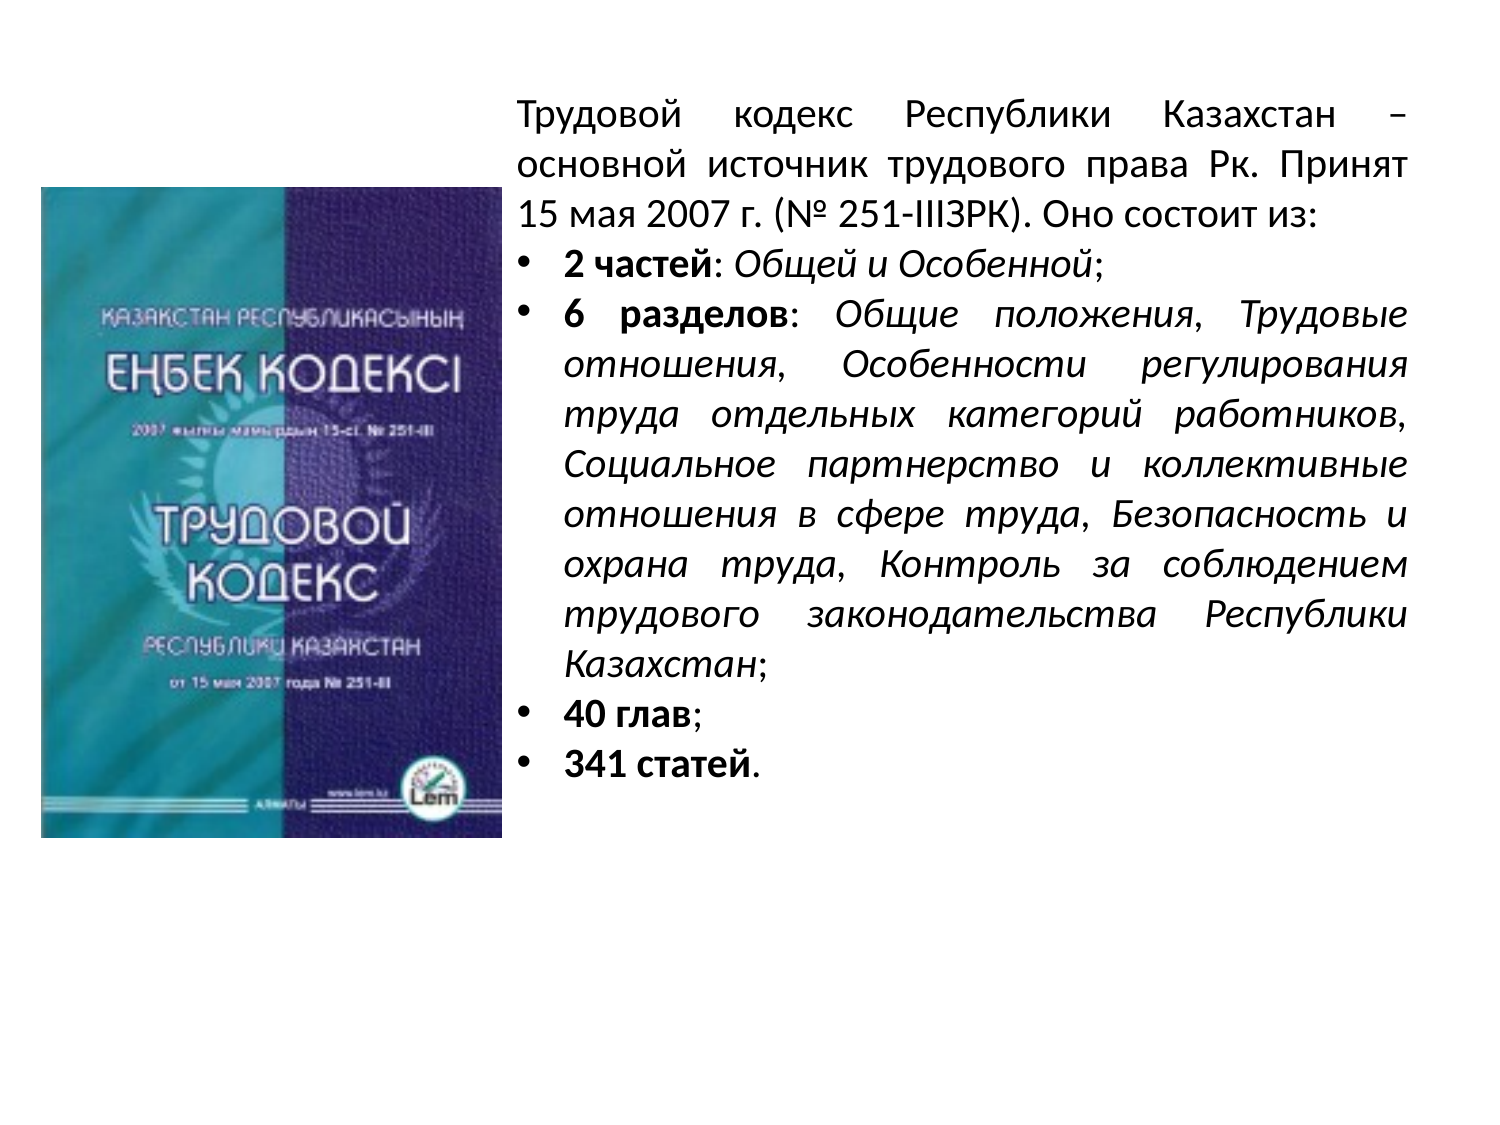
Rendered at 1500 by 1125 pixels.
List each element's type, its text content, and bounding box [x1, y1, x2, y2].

text_box Трудовой кодекс Республики Казахстан – основной источник трудового права Рк. Принят 15 мая 2007 г. (№ 251-IIIЗРК). Оно состоит из: 2 частей: Общей и Особенной; 6 разделов: Общие положения, Трудовые отношения, Особенности регулирования труда отдельных категорий работников, Социальное партнерство и коллективные отношения в сфере труда, Безопасность и охрана труда, Контроль за соблюдением трудового законодательства Республики Казахстан; 40 глав; 341 статей. [501, 78, 1424, 844]
picture [41, 187, 503, 838]
